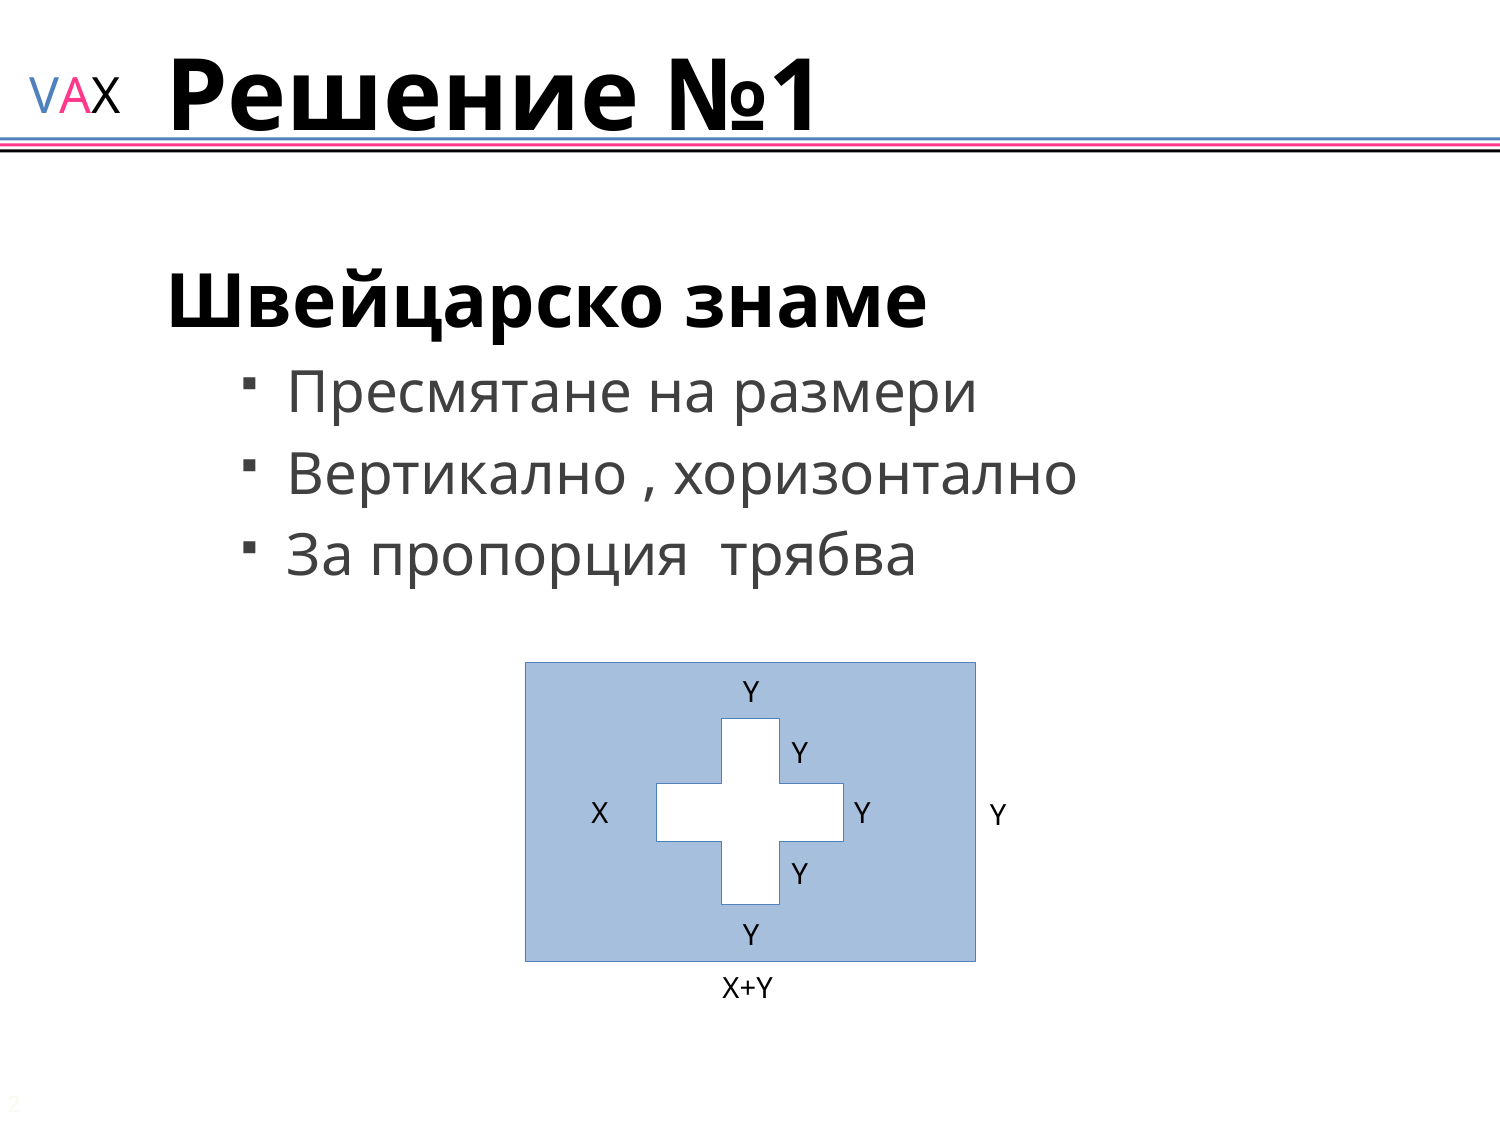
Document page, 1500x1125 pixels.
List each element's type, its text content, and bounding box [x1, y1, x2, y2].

text_box [523, 660, 977, 964]
text_box Y [762, 848, 838, 898]
text_box X [562, 786, 638, 837]
text_box Y [713, 665, 789, 716]
text_box Y [713, 909, 789, 959]
text_box Y [762, 726, 838, 777]
title Решение №1 [0, 37, 1500, 144]
text_box Y [824, 787, 900, 838]
